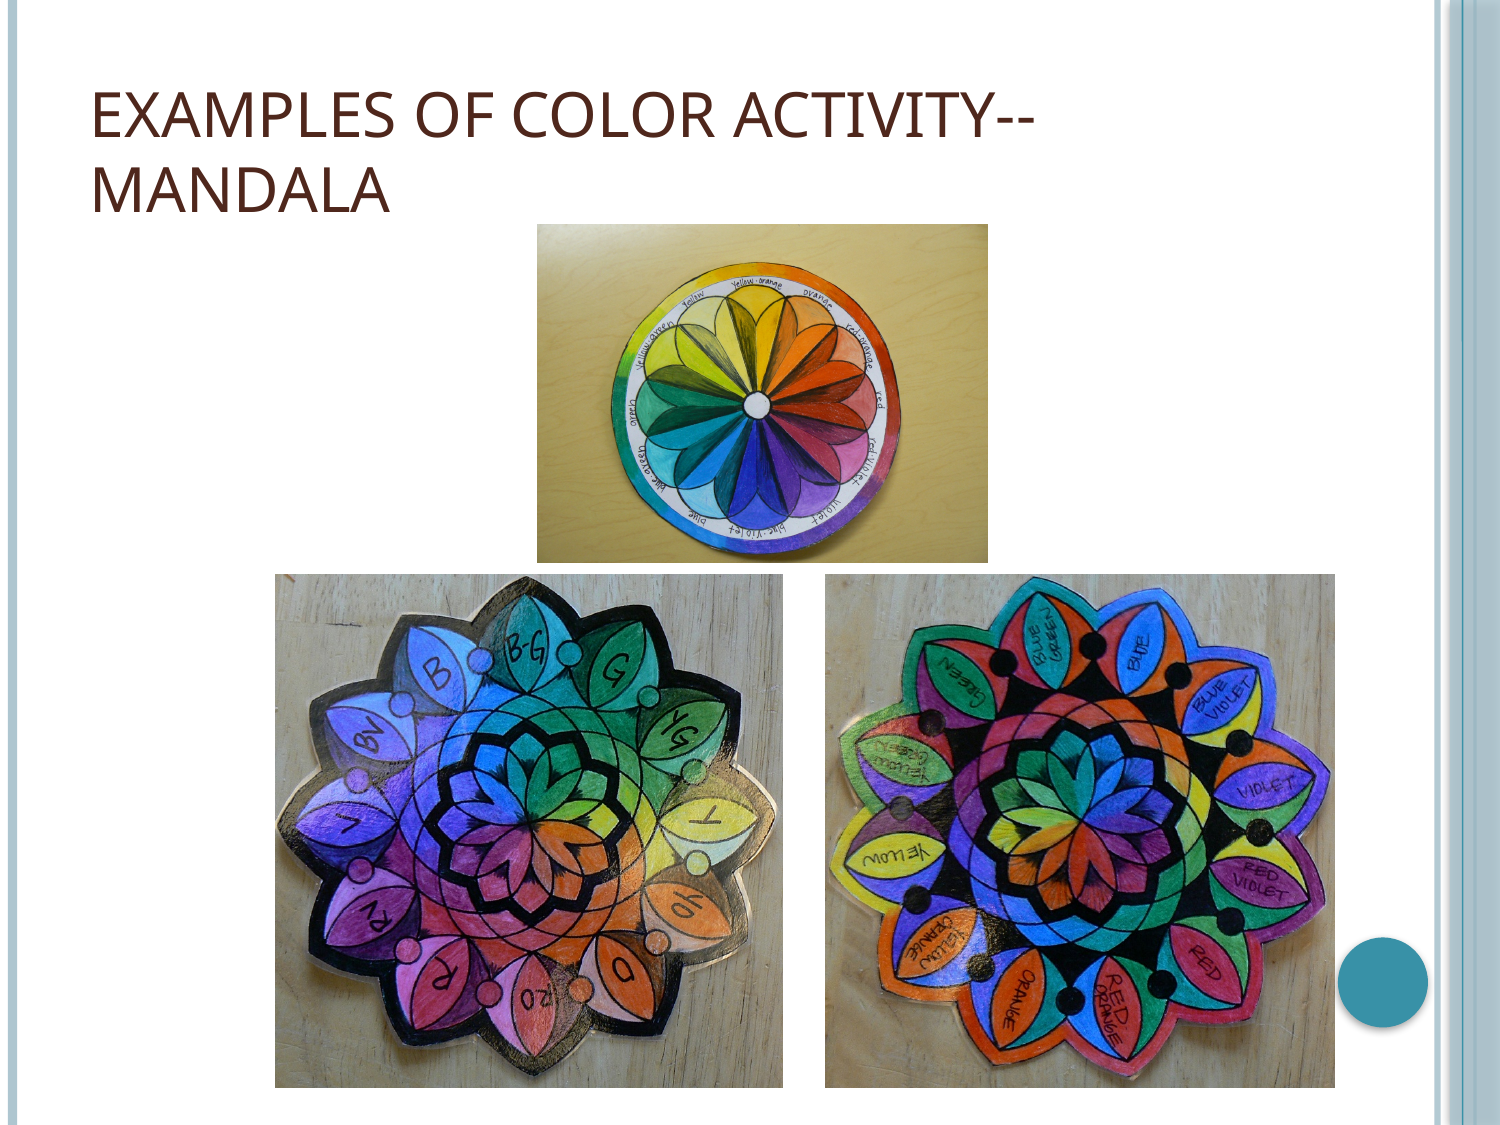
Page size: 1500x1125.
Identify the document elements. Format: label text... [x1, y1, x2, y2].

picture [536, 224, 988, 563]
picture [274, 574, 784, 1088]
picture [824, 574, 1335, 1088]
title Examples of Color Activity--Mandala [75, 45, 1300, 233]
